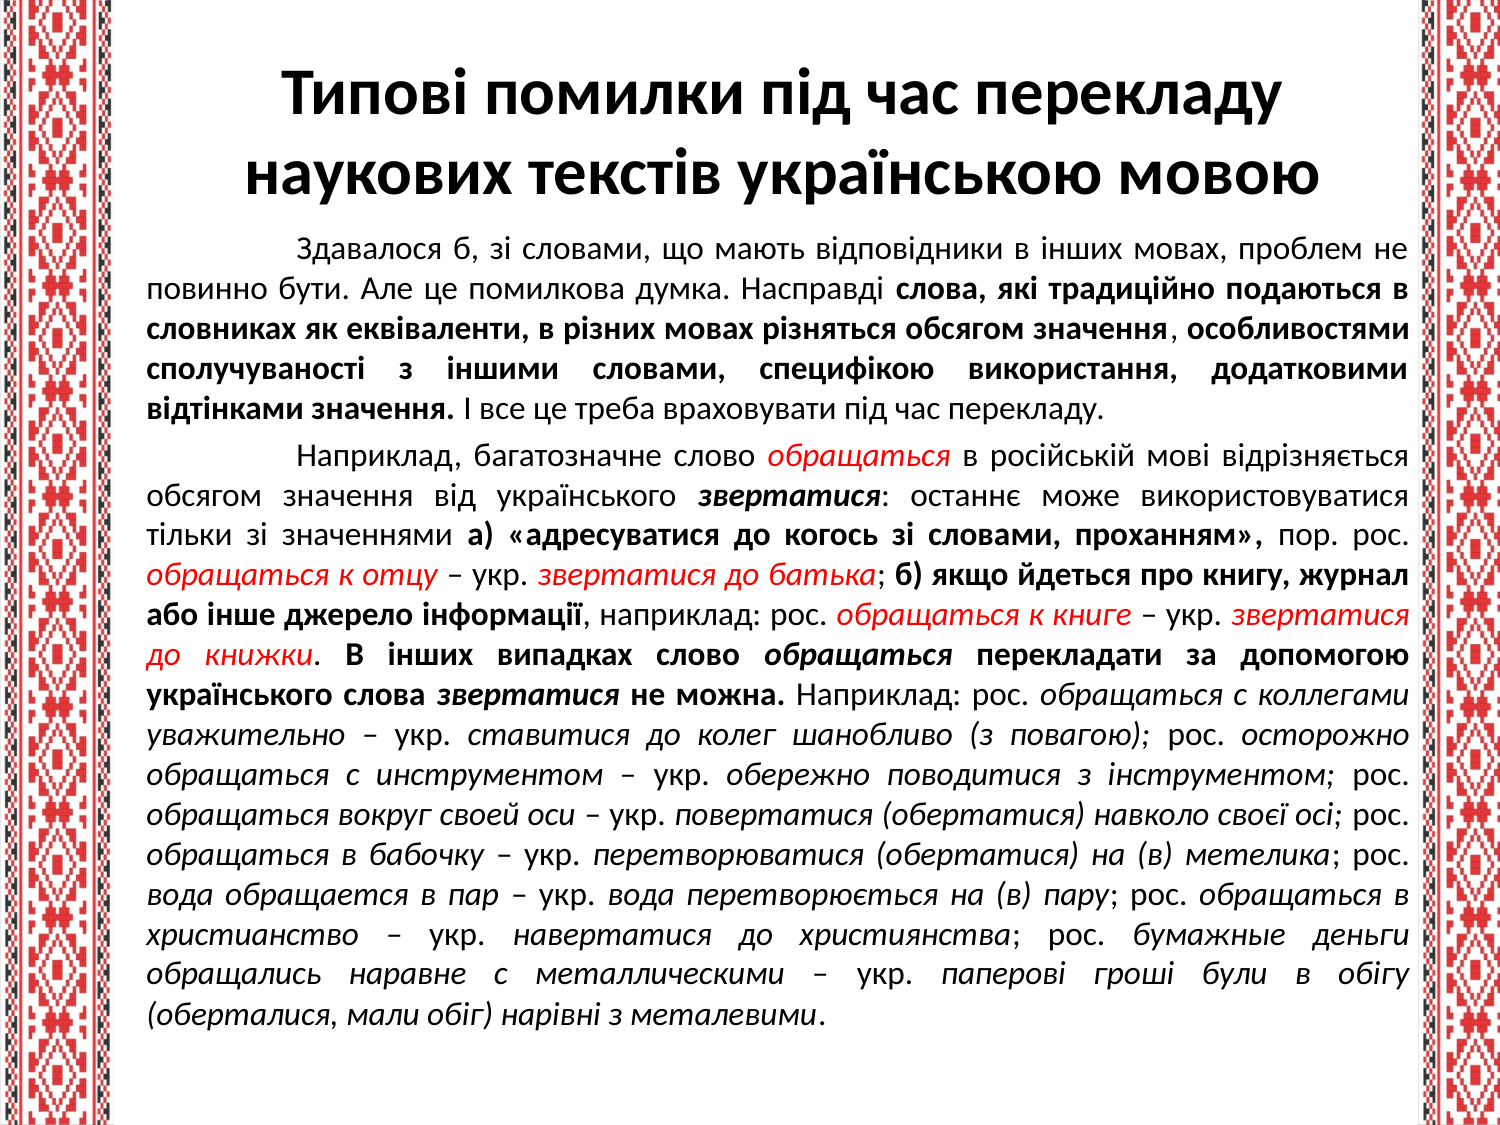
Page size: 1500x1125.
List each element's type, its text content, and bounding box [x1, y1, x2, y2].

title Типові помилки під час перекладу наукових текстів українською мовою [140, 45, 1418, 211]
list Здавалося б, зі словами, що мають відповідники в інших мовах, проблем не повинно бути. Але це помилкова думка. Насправді слова, які традиційно подаються в словниках як еквіваленти, в різних мовах різняться обсягом значення, особливостями сполучуваності з іншими словами, специфікою використання, додатковими відтінками значення. І все це треба враховувати під час перекладу. Наприклад, багатозначне слово обращаться в російській мові відрізняється обсягом значення від українського звертатися: останнє може використовуватися тільки зі значеннями а) «адресуватися до когось зі словами, проханням», пор. рос. обращаться к отцу – укр. звертатися до батька; б) якщо йдеться про книгу, журнал або інше джерело інформації, наприклад: рос. обращаться к книге – укр. звертатися до книжки. В інших випадках слово обращаться перекладати за допомогою українського слова звертатися не можна. Наприклад: рос. обращаться с коллегами уважительно – укр. ставитися до колег шанобливо (з повагою); рос. осторожно обращаться с инструментом – укр. обережно поводитися з інструментом; рос. обращаться вокруг своей оси – укр. повертатися (обертатися) навколо своєї осі; рос. обращаться в бабочку – укр. перетворюватися (обертатися) на (в) метелика; рос. вода обращается в пар – укр. вода перетворюється на (в) пару; рос. обращаться в христианство – укр. навертатися до християнства; рос. бумажные деньги обращались наравне с металлическими – укр. паперові гроші були в обігу (оберталися, мали обіг) нарівні з металевими. [114, 222, 1418, 1036]
picture [0, 1, 620, 1124]
picture [911, 1, 1500, 1124]
